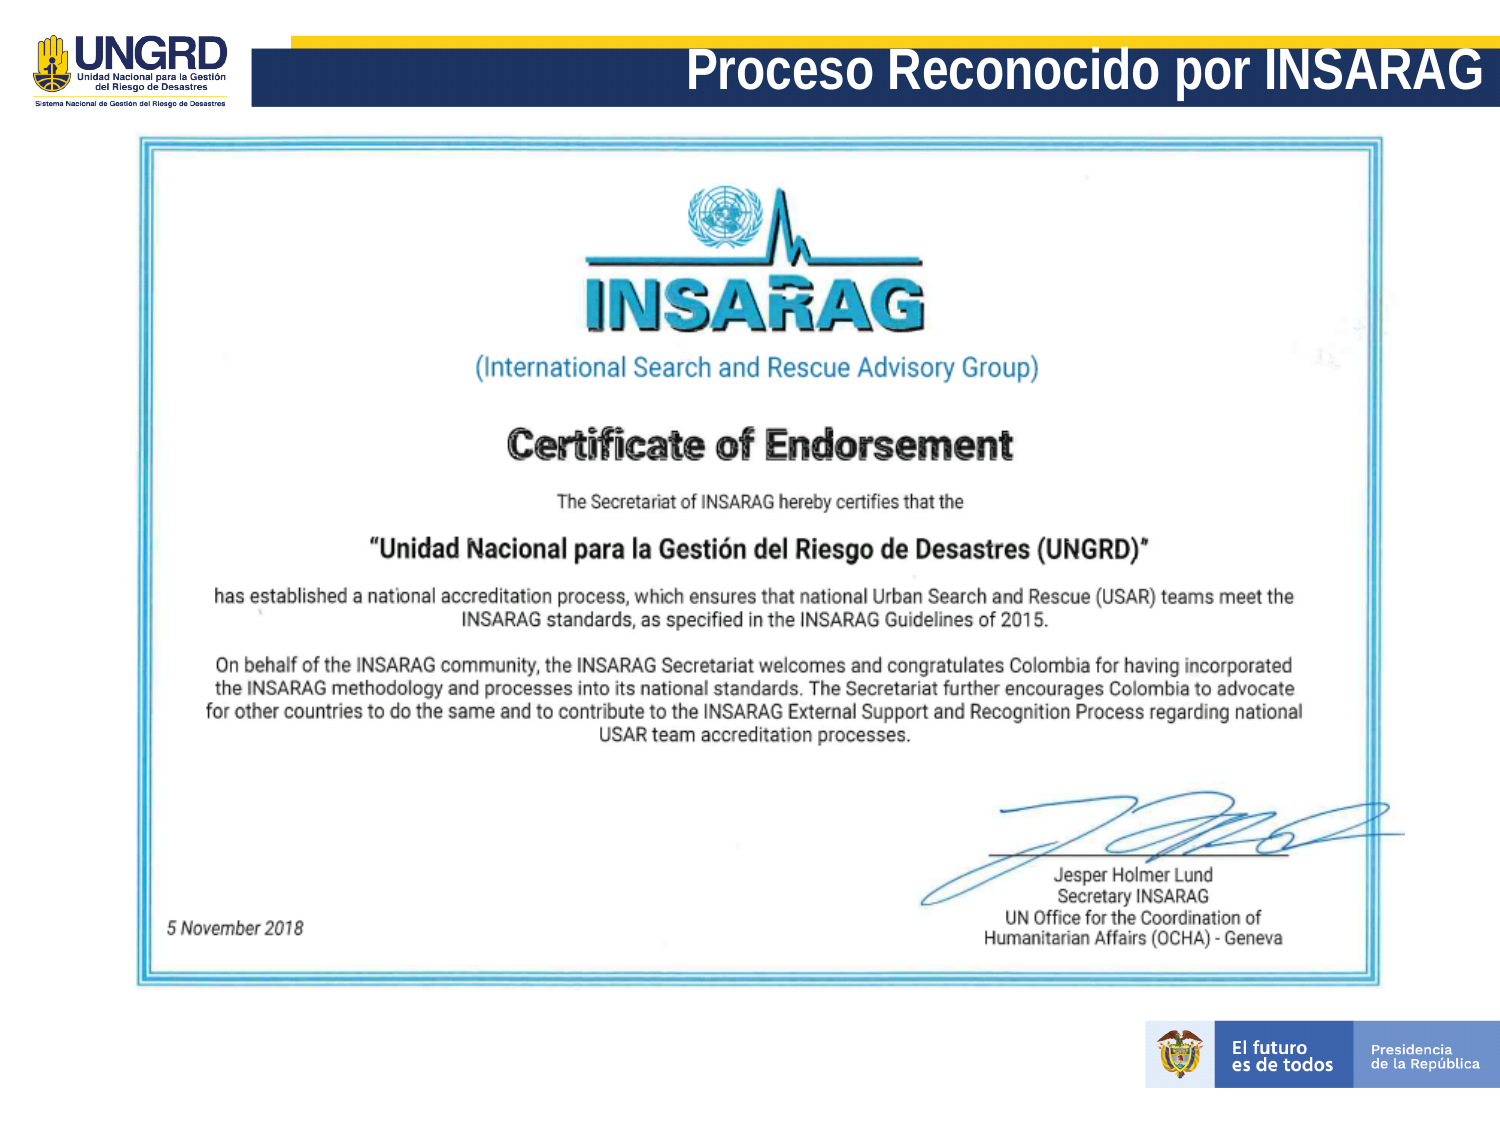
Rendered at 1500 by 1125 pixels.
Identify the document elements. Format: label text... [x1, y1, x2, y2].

picture [0, 0, 1500, 1125]
title Proceso Reconocido por INSARAG [389, 42, 1500, 90]
